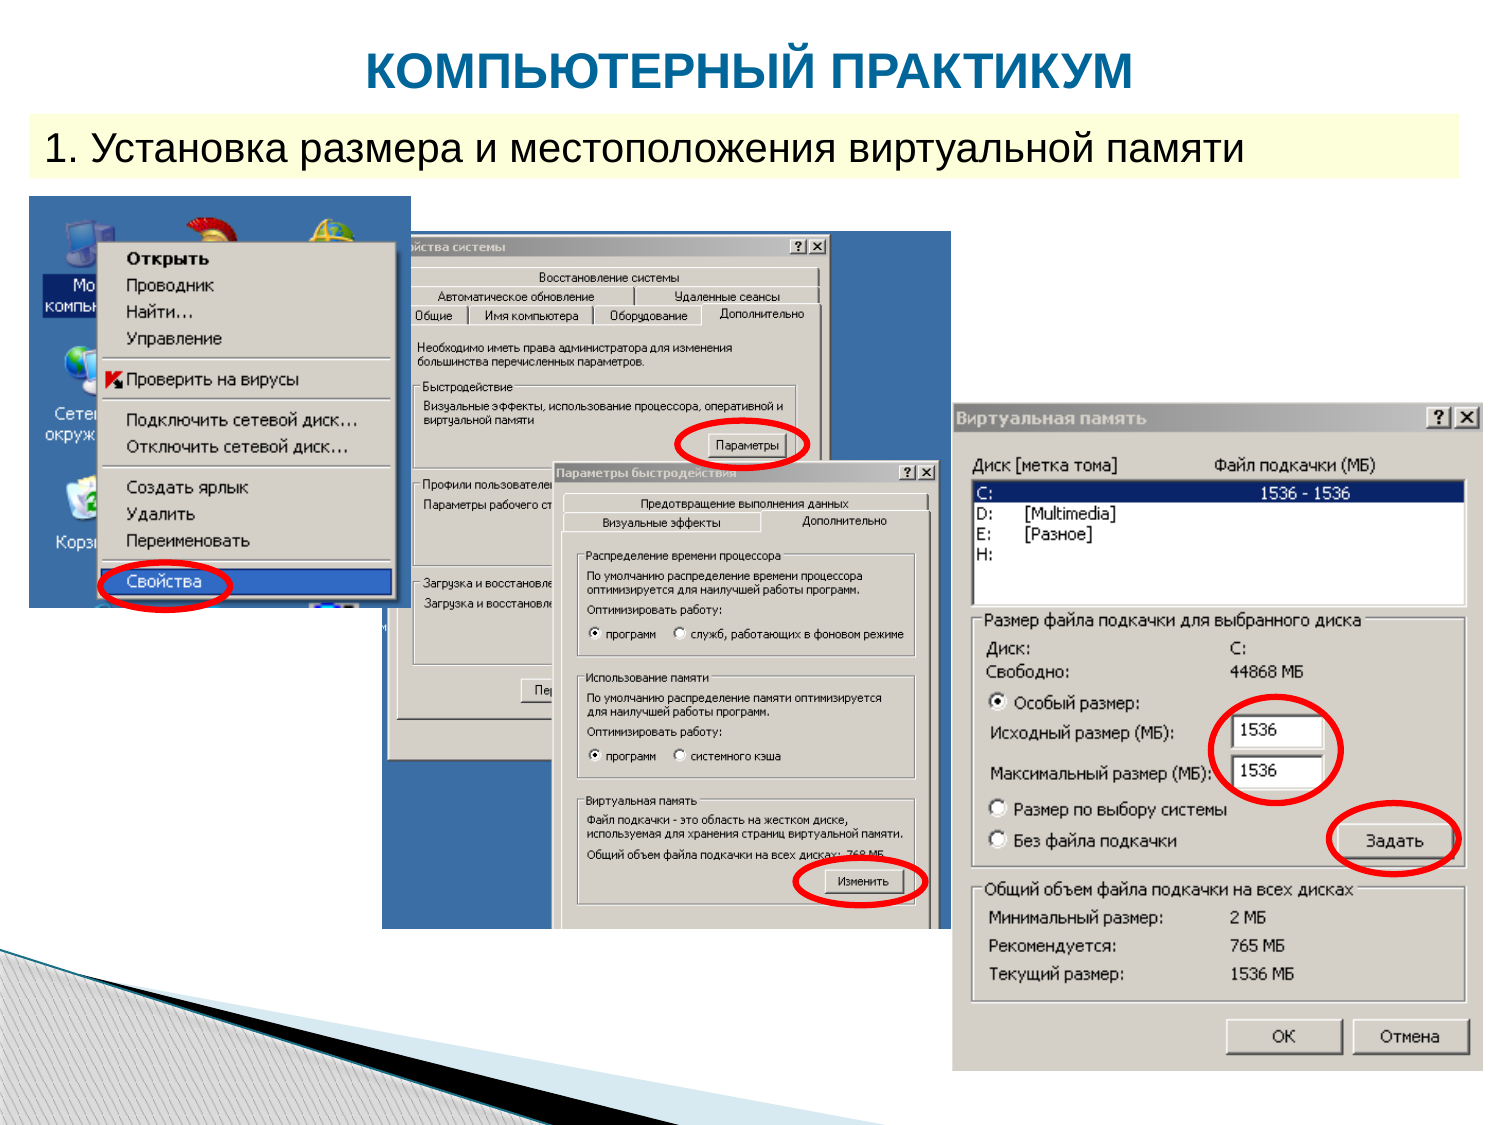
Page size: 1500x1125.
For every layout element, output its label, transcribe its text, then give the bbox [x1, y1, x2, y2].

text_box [29, 196, 411, 611]
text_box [950, 401, 1483, 1071]
text_box КОМПЬЮТЕРНЫЙ ПРАКТИКУМ [64, 30, 1436, 106]
text_box 1. Установка размера и местоположения виртуальной памяти [29, 113, 1459, 179]
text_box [381, 231, 951, 929]
